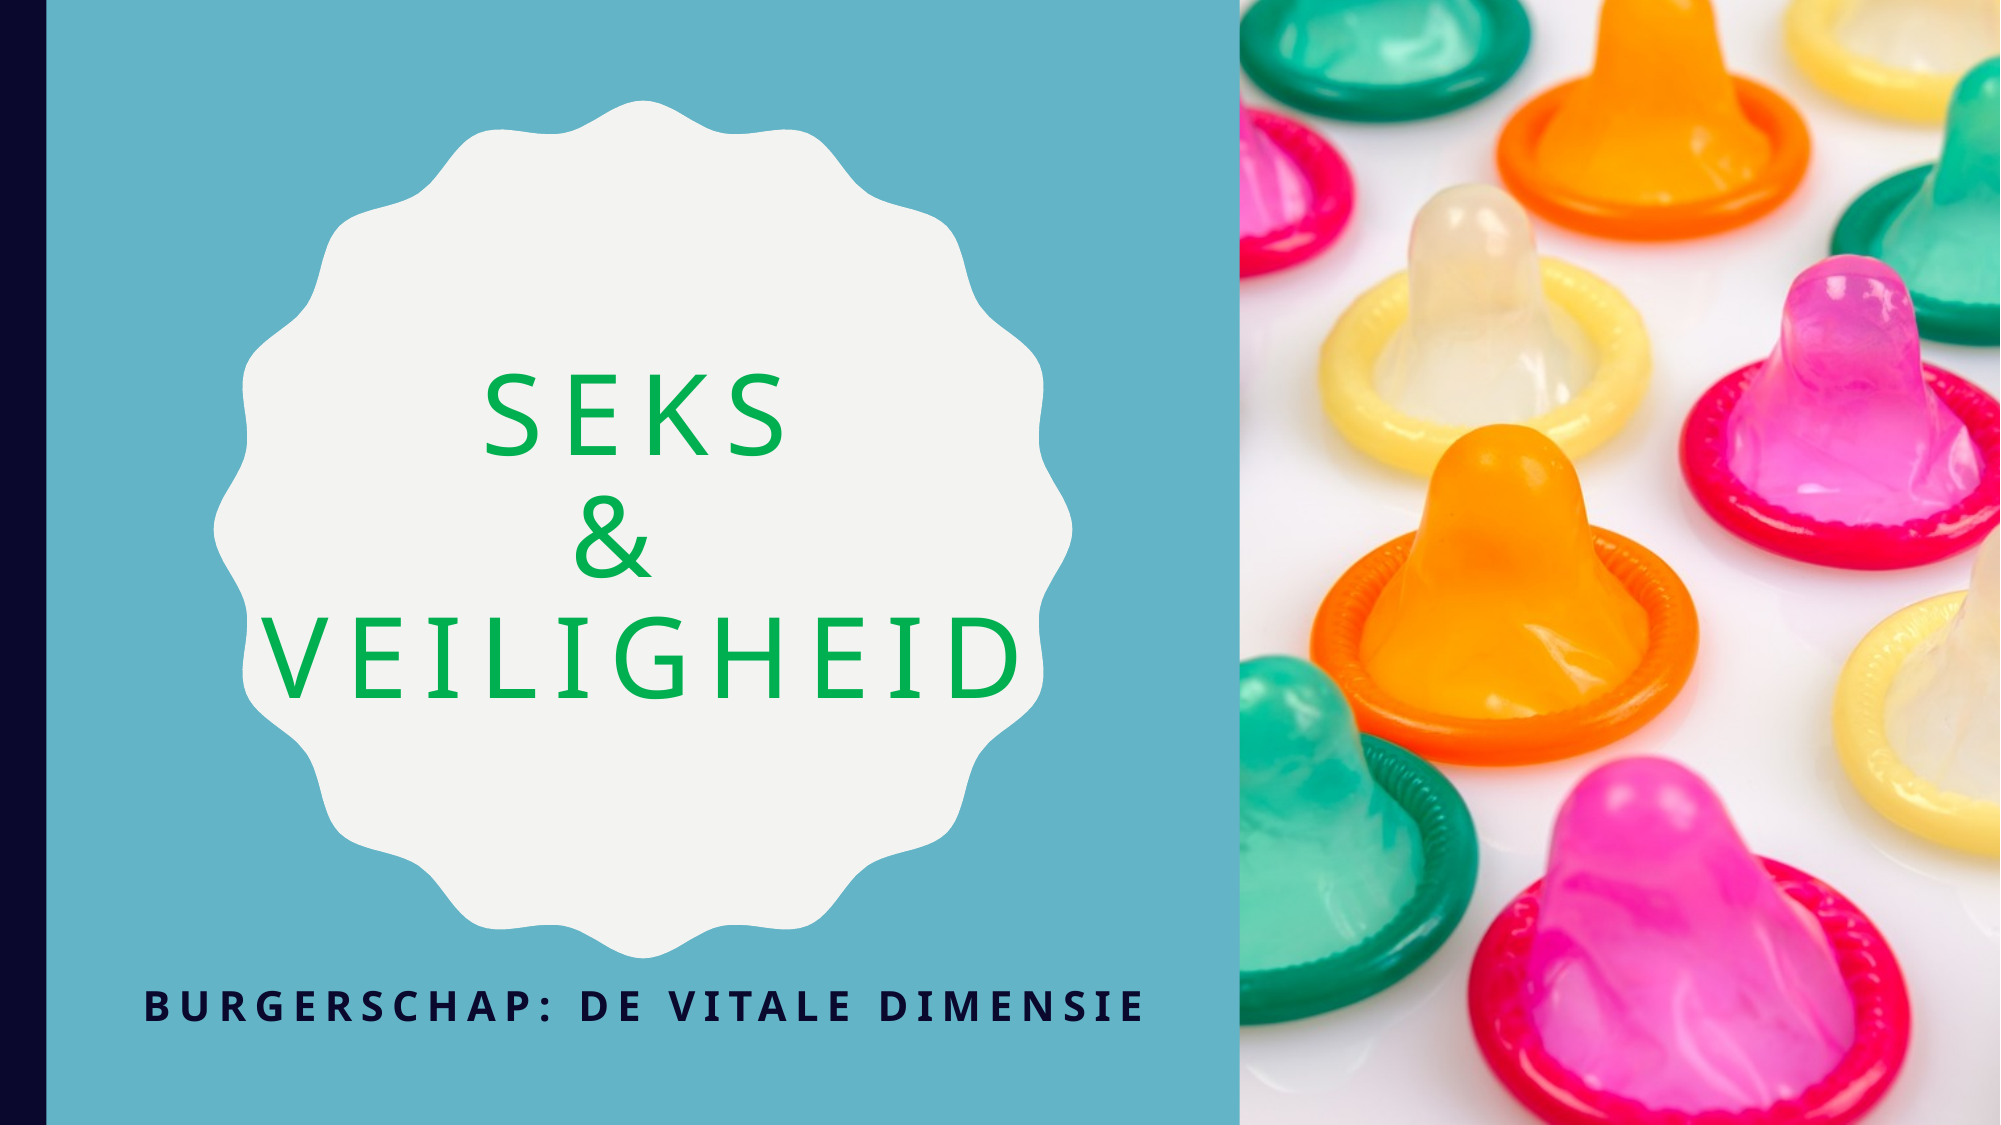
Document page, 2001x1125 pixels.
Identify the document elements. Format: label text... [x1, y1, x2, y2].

title Seks & Veiligheid [97, 180, 1189, 902]
subtitle Burgerschap: de vitale dimensie [97, 971, 1189, 1051]
text_box [47, 0, 1239, 1125]
text_box [0, 0, 47, 1125]
text_box [433, 100, 853, 180]
picture [1239, 0, 2000, 1125]
text_box [451, 902, 835, 959]
